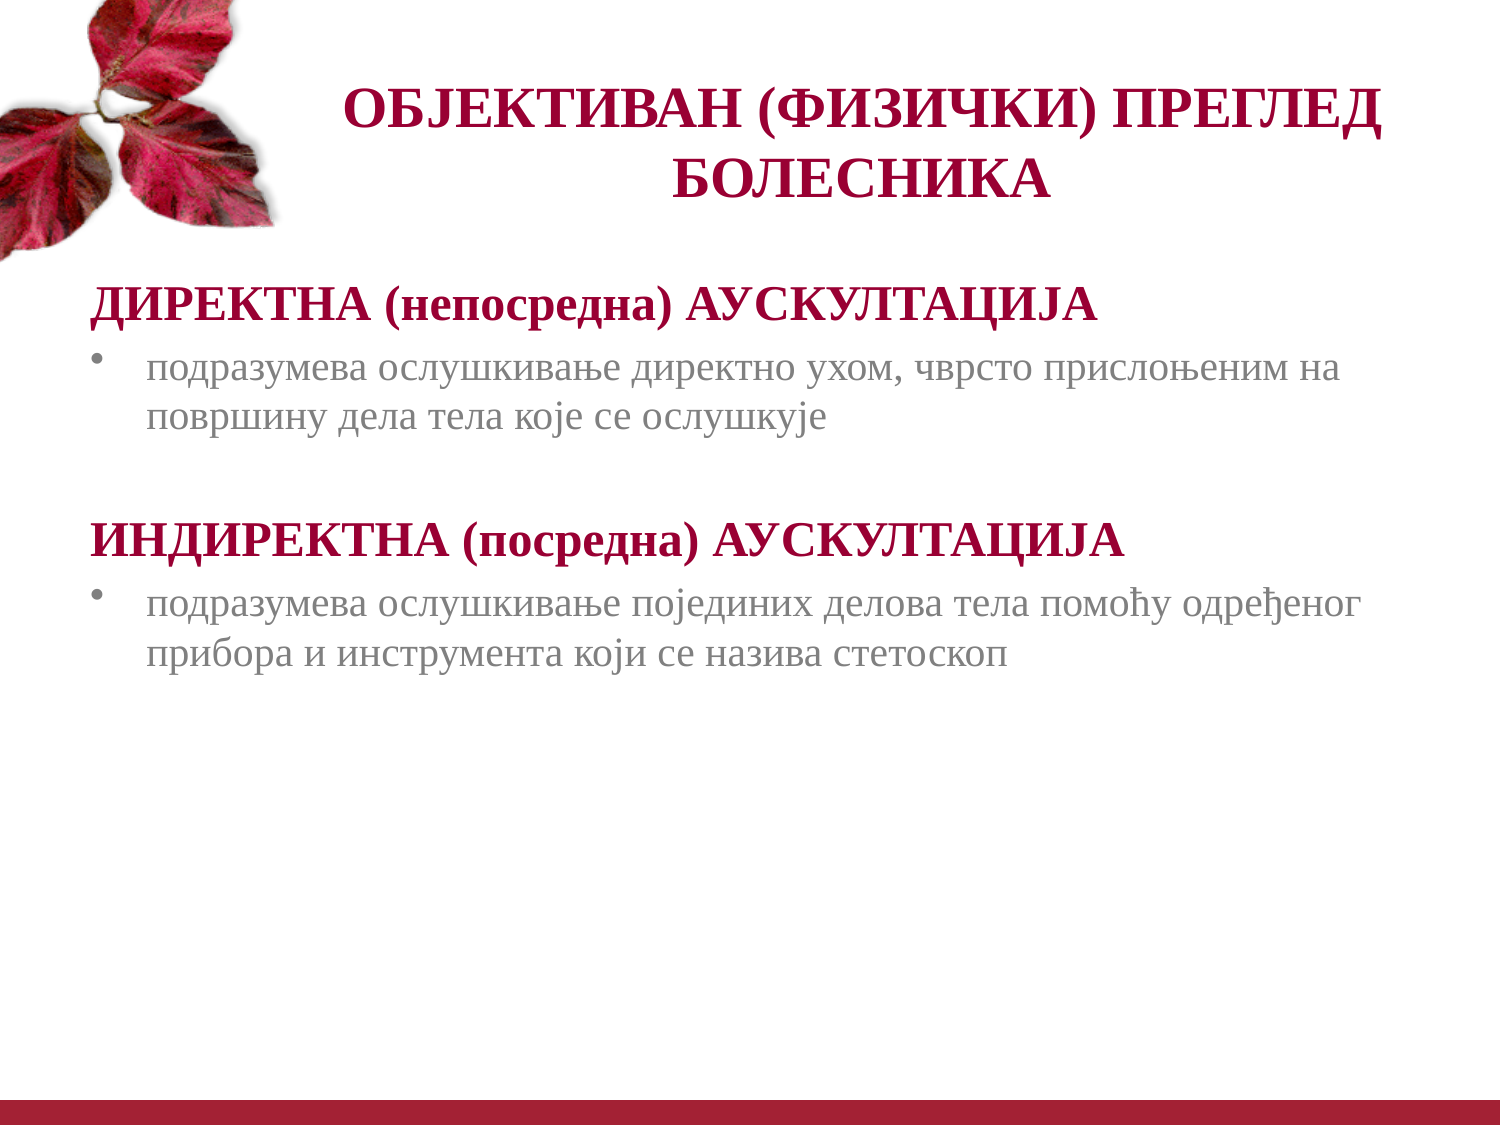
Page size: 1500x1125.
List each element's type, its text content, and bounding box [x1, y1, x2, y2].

list ДИРЕКТНА (непосредна) АУСКУЛТАЦИЈА подразумева ослушкивање директно ухом, чврсто прислоњеним на површину дела тела које се ослушкује ИНДИРЕКТНА (посредна) АУСКУЛТАЦИЈА подразумева ослушкивање појединих делова тела помоћу одређеног прибора и инструмента који се назива стетоскоп [74, 262, 1426, 1006]
title ОБЈЕКТИВАН (ФИЗИЧКИ) ПРЕГЛЕД БОЛЕСНИКА [289, 44, 1436, 233]
picture [0, 0, 295, 273]
